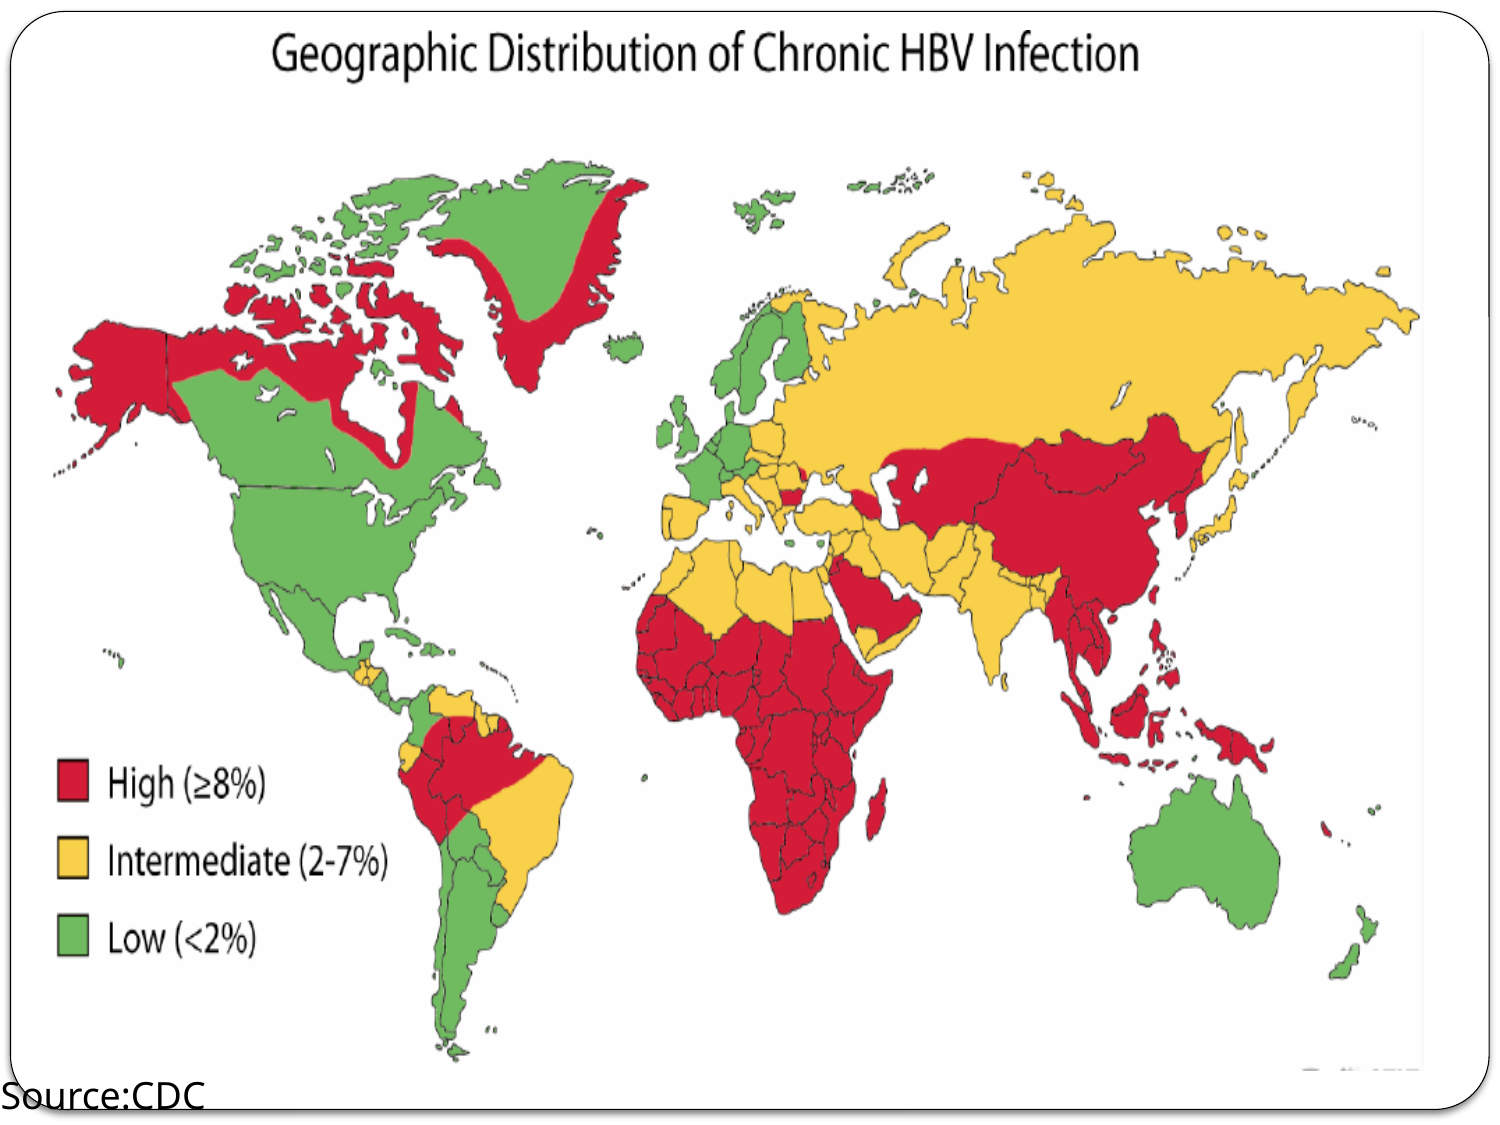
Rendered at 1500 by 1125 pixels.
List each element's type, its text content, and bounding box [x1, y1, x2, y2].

text_box Source:CDC [0, 1064, 221, 1125]
picture [52, 30, 1424, 1071]
